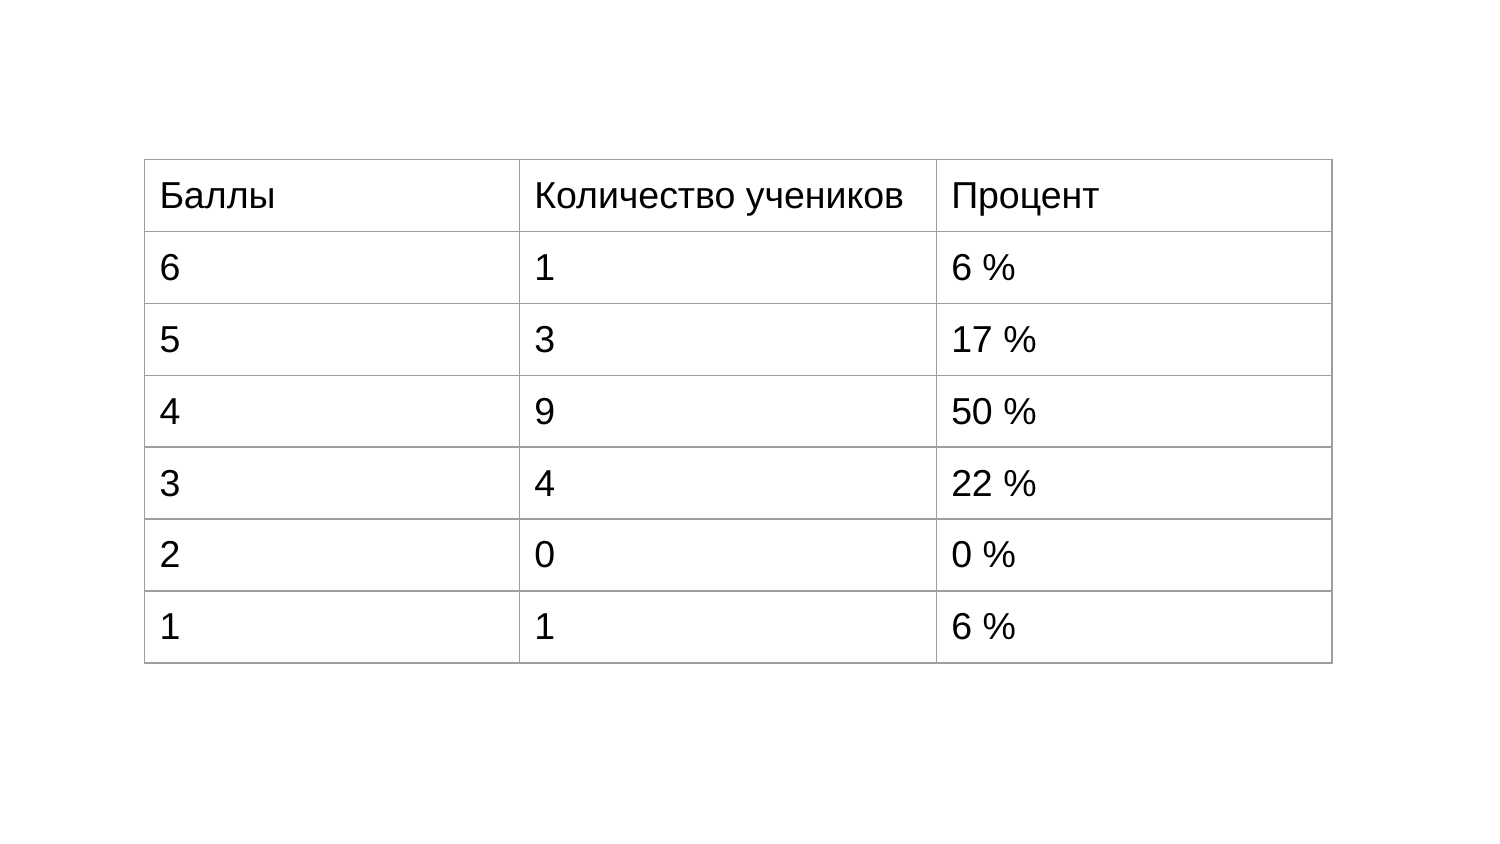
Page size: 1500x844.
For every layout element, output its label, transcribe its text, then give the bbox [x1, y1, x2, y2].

table_header Количество учеников [520, 160, 936, 231]
table_cell 17 % [937, 304, 1331, 375]
table_cell 2 [145, 520, 519, 590]
table_cell 1 [520, 232, 936, 303]
table_header Баллы [145, 160, 519, 231]
table_header Процент [937, 160, 1331, 231]
table_cell 3 [145, 448, 519, 518]
table_cell 0 % [937, 520, 1331, 590]
table_cell 5 [145, 304, 519, 375]
table_cell 6 % [937, 592, 1331, 662]
table_cell 4 [520, 448, 936, 518]
table_cell 1 [145, 592, 519, 662]
table_cell 4 [145, 376, 519, 446]
table_cell 6 % [937, 232, 1331, 303]
table_cell 0 [520, 520, 936, 590]
table_cell 9 [520, 376, 936, 446]
table_cell 22 % [937, 448, 1331, 518]
table_cell 3 [520, 304, 936, 375]
table_cell 6 [145, 232, 519, 303]
table_cell 50 % [937, 376, 1331, 446]
table_cell 1 [520, 592, 936, 662]
